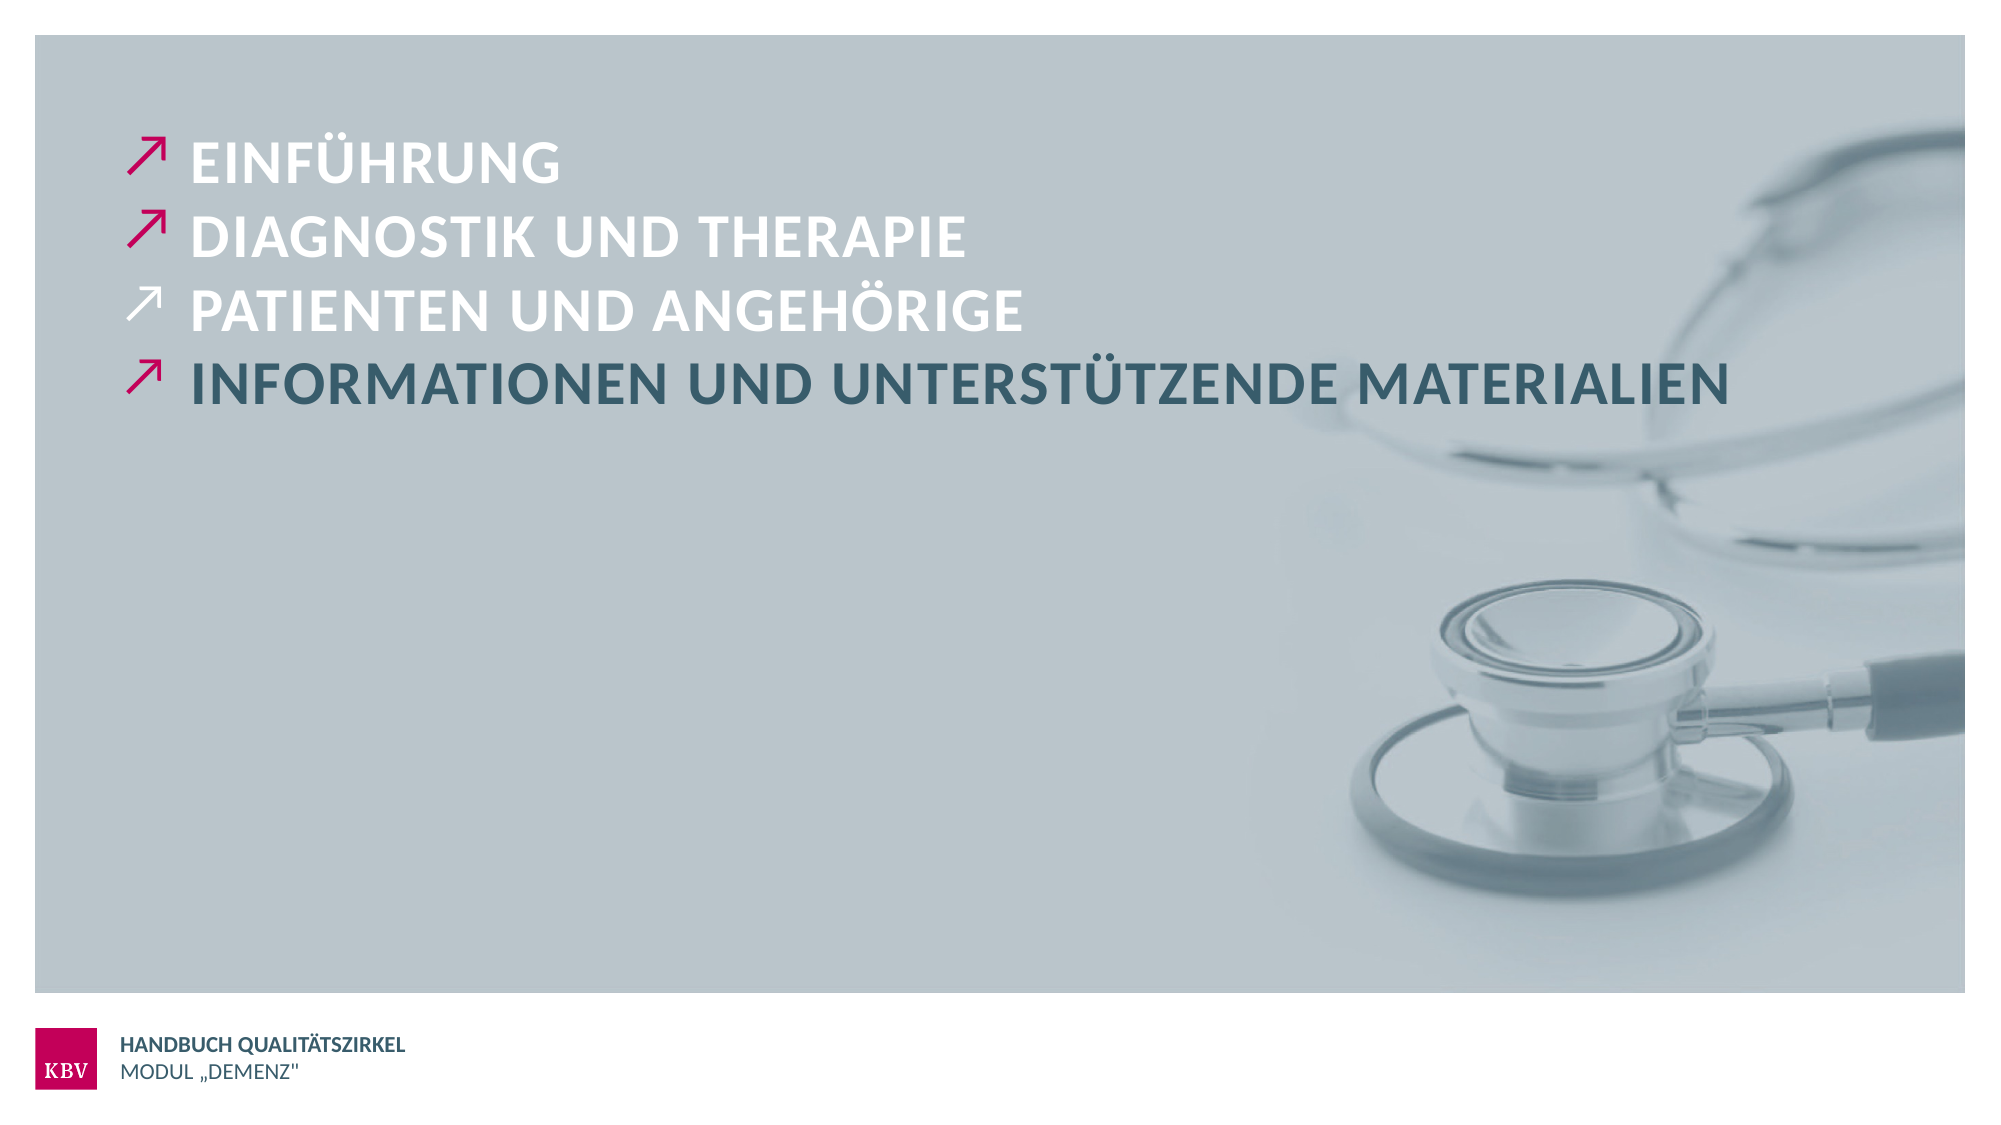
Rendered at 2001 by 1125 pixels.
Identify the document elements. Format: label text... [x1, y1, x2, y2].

picture [35, 35, 1965, 993]
slide_number Modul „Demenz" [120, 1057, 1668, 1084]
footer Handbuch Qualitätszirkel [120, 1030, 1668, 1057]
subtitle Einführung Diagnostik und Therapie Patienten und Angehörige Informationen und Unterstützende Materialien [120, 129, 1880, 945]
